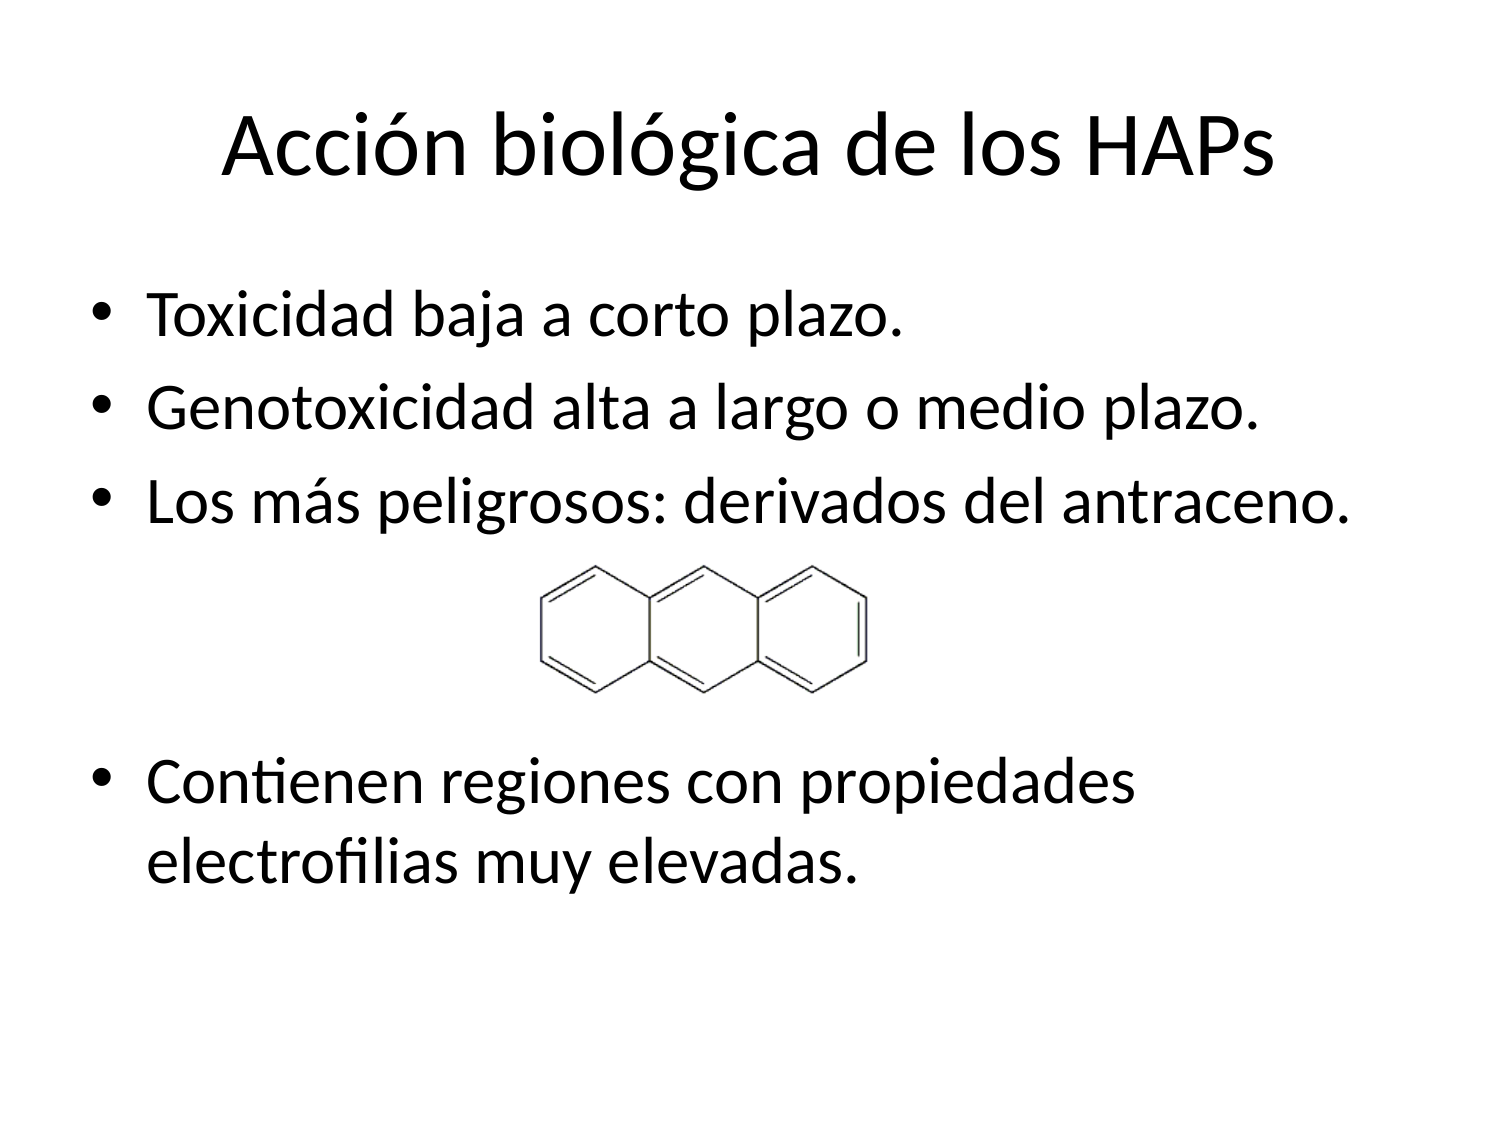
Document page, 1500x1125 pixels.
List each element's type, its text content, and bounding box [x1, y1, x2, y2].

list Toxicidad baja a corto plazo. Genotoxicidad alta a largo o medio plazo. Los más peligrosos: derivados del antraceno. Contienen regiones con propiedades electrofilias muy elevadas. [75, 262, 1425, 1005]
title Acción biológica de los HAPs [75, 45, 1425, 233]
picture [537, 562, 871, 698]
